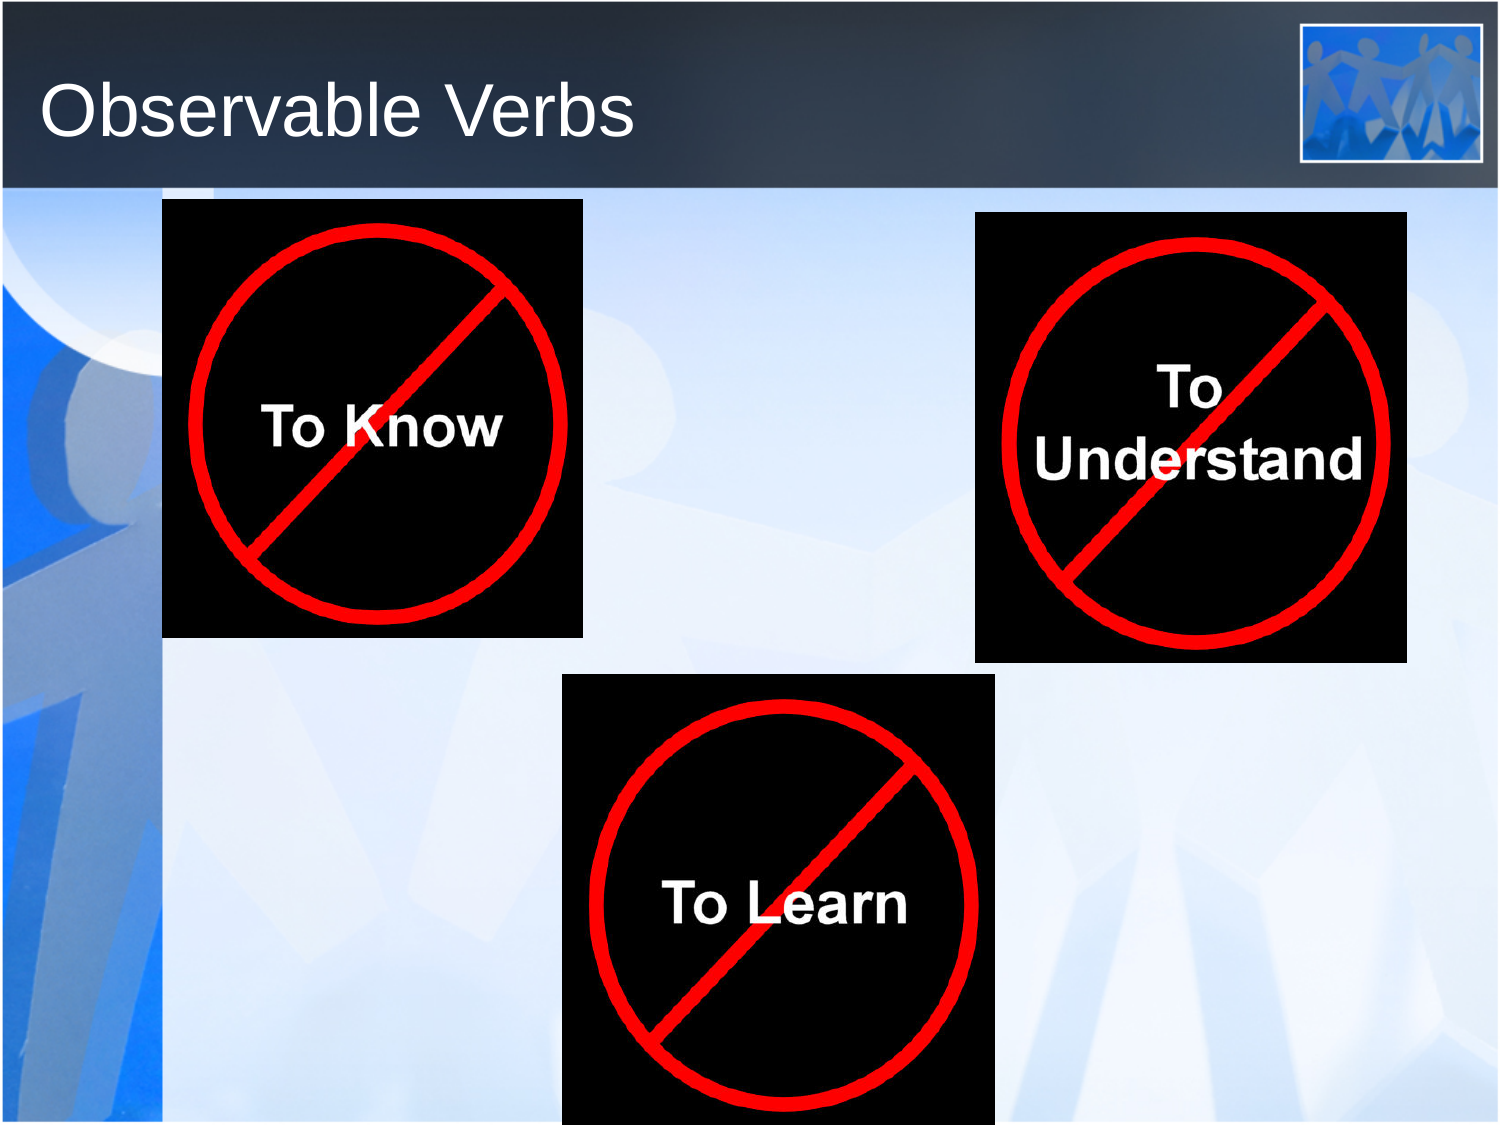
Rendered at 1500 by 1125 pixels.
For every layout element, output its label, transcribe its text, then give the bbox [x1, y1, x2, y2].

title Observable Verbs [24, 37, 1475, 175]
picture [0, 0, 1500, 1125]
